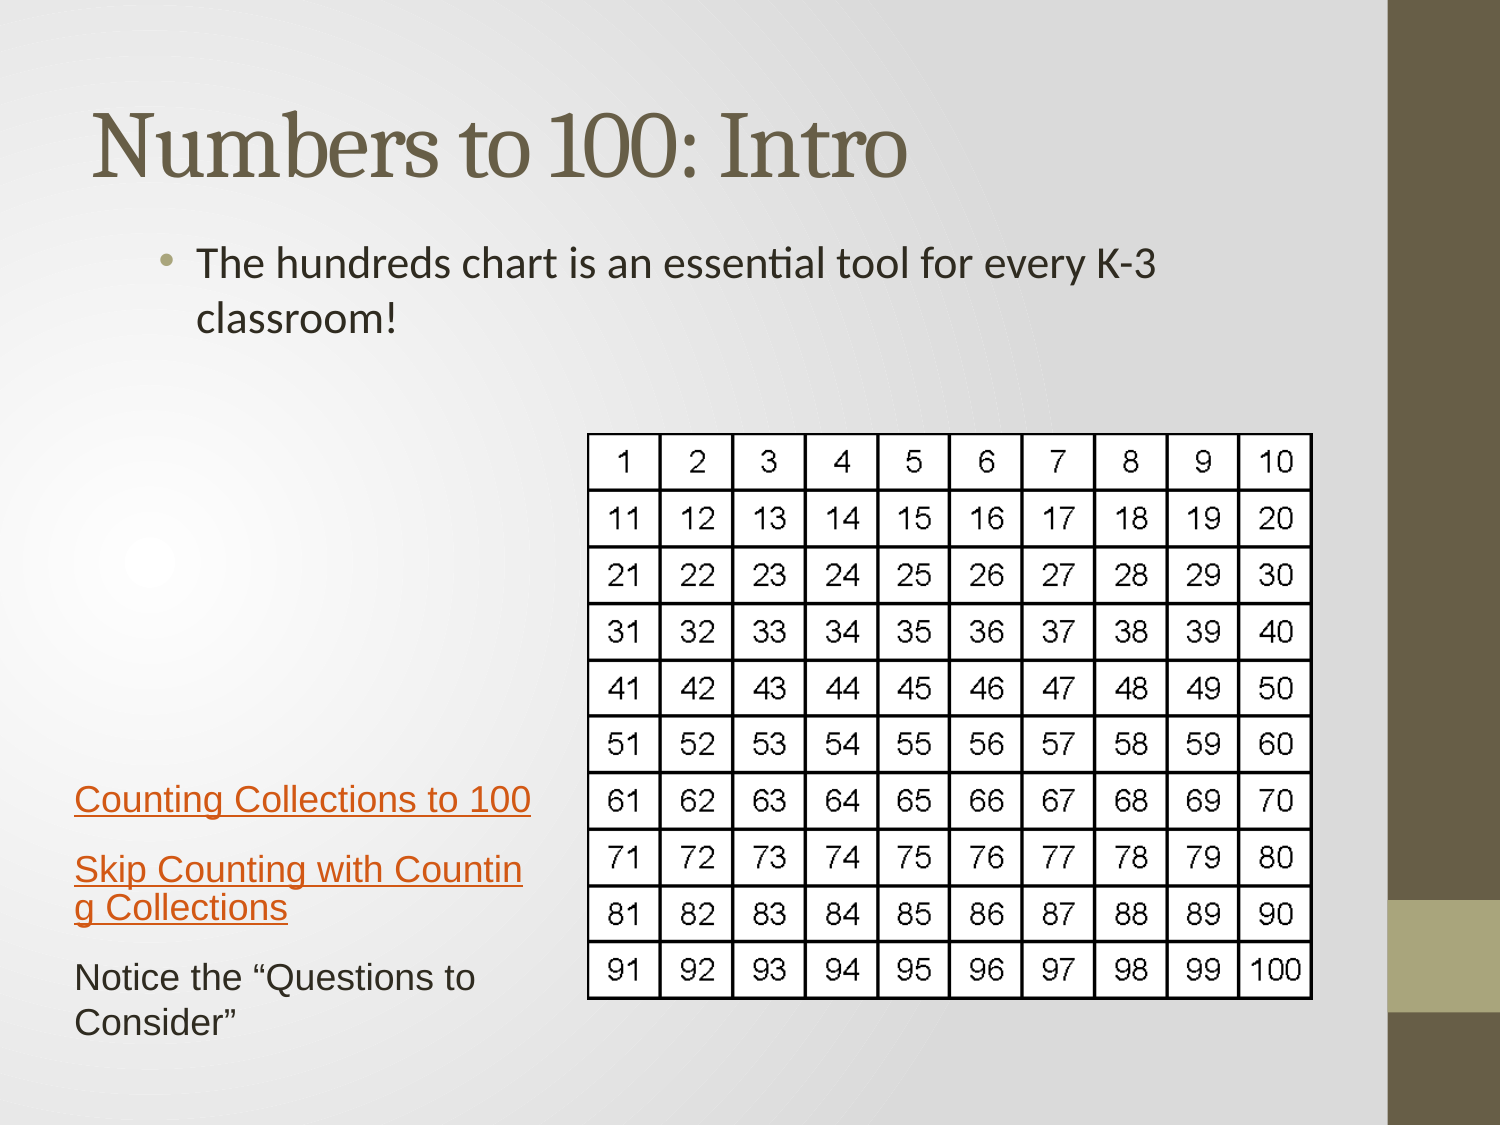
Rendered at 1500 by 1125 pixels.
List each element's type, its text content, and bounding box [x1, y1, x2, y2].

text_box Counting Collections to 100 Skip Counting with Counting Collections Notice the “Questions to Consider” [59, 768, 556, 1013]
picture [586, 432, 1313, 1001]
list The hundreds chart is an essential tool for every K-3 classroom! [124, 224, 1363, 551]
title Numbers to 100: Intro [75, 45, 1325, 233]
